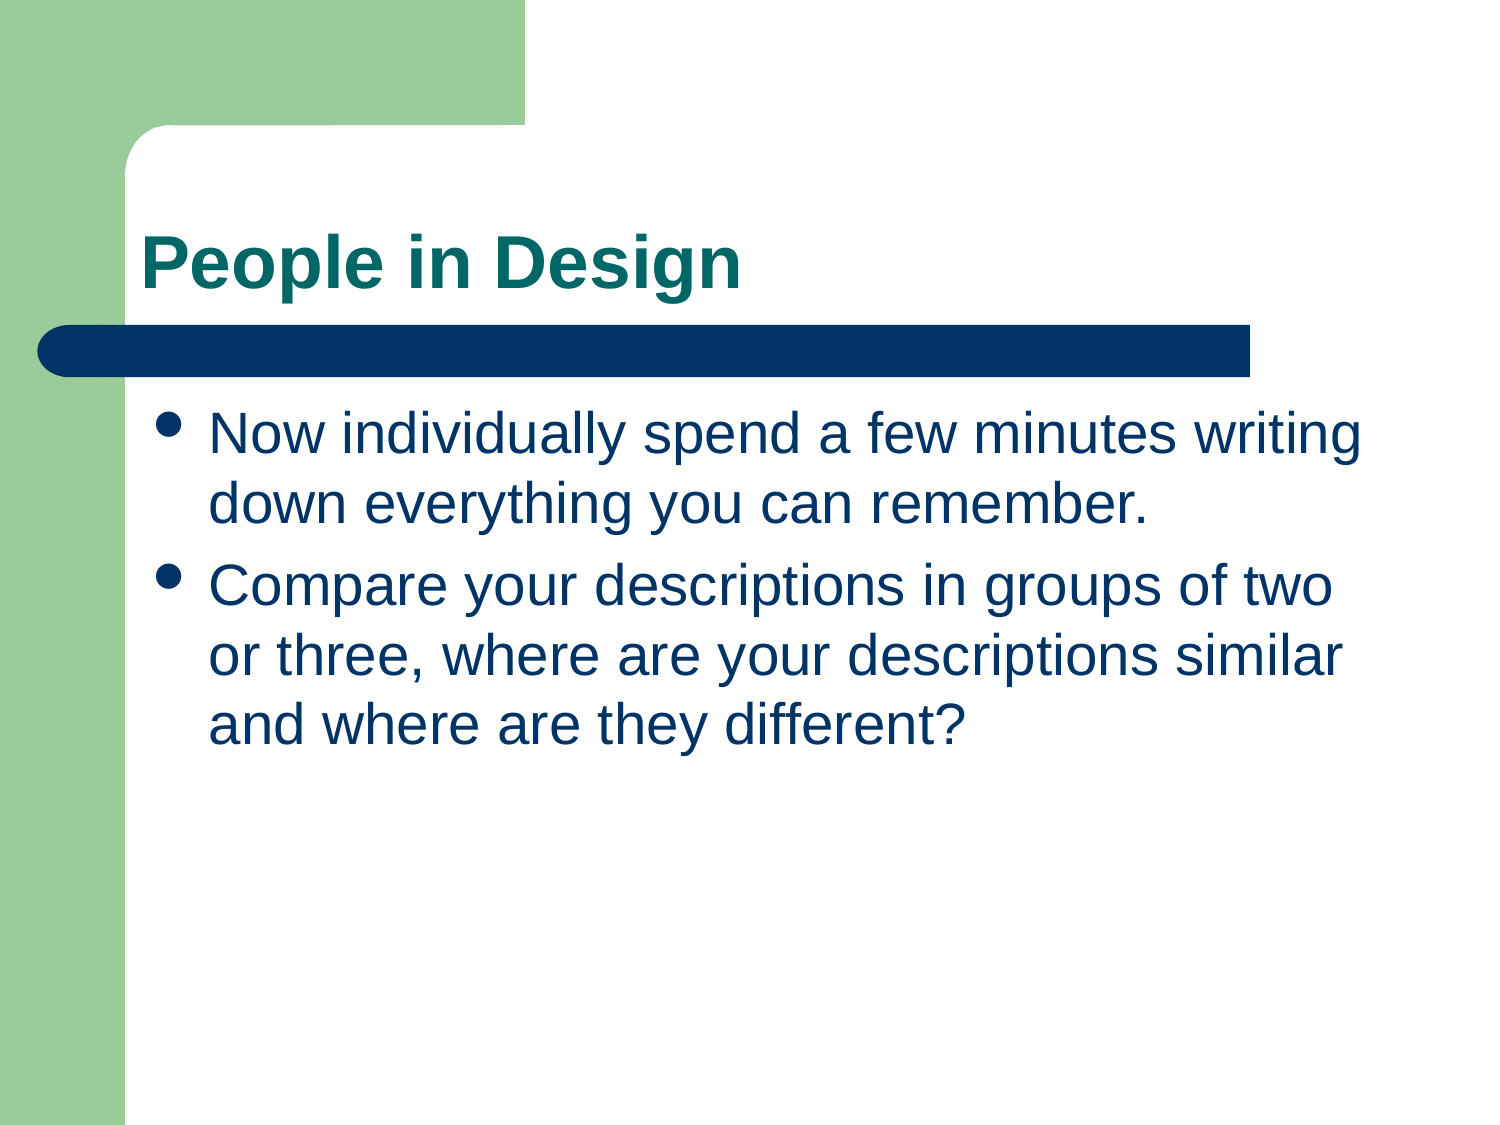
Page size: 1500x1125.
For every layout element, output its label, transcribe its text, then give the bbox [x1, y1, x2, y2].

title People in Design [124, 124, 1426, 313]
list Now individually spend a few minutes writing down everything you can remember. Compare your descriptions in groups of two or three, where are your descriptions similar and where are they different? [137, 387, 1400, 999]
